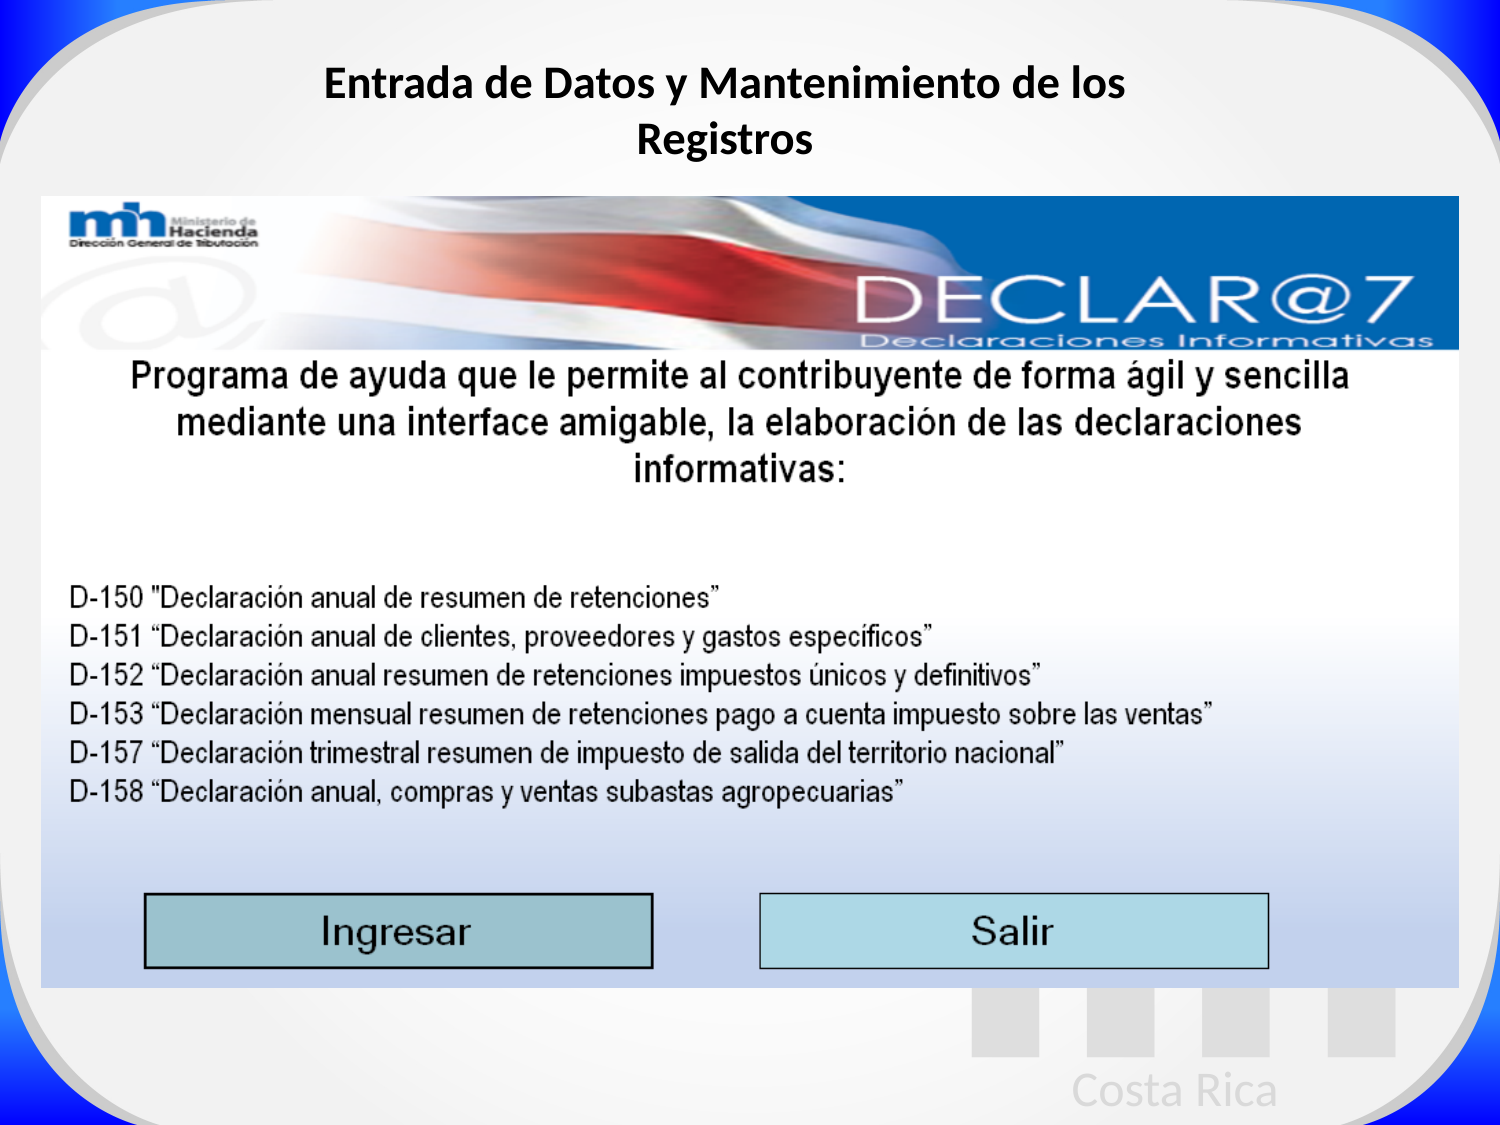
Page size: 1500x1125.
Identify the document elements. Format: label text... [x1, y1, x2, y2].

text_box Entrada de Datos y Mantenimiento de los Registros [263, 44, 1187, 173]
text_box Costa Rica [1056, 1049, 1341, 1124]
picture [0, 0, 1500, 1125]
